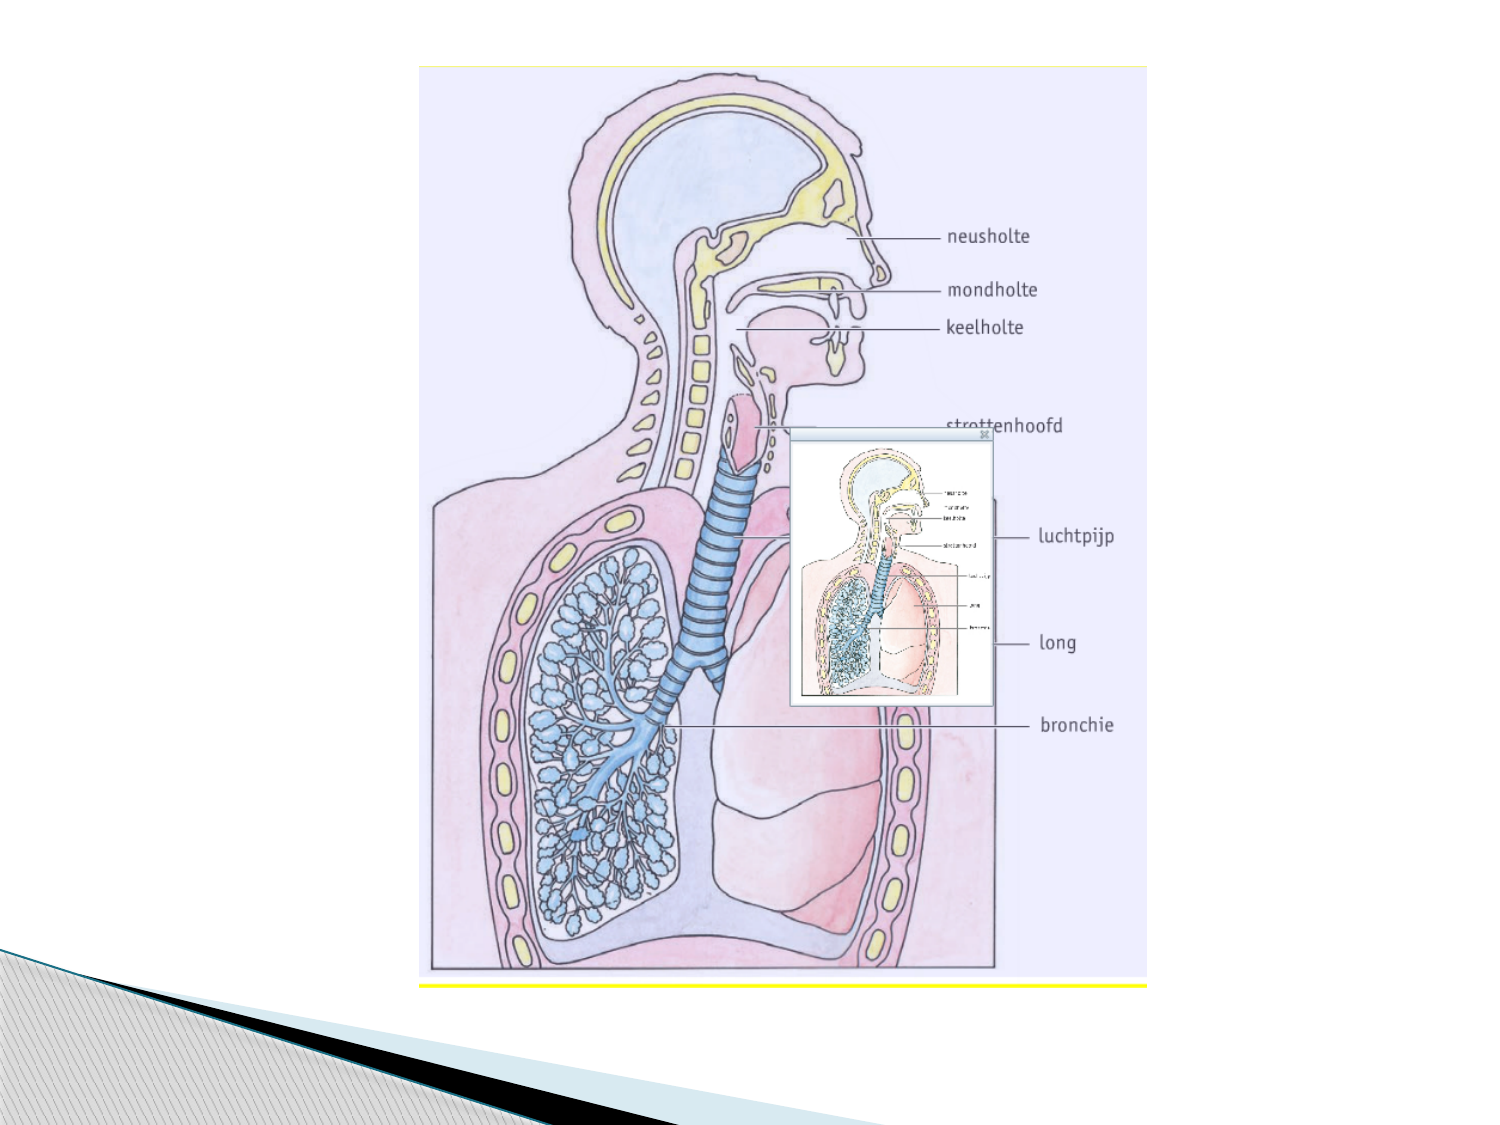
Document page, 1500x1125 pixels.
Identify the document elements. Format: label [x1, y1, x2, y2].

picture [418, 66, 1148, 989]
